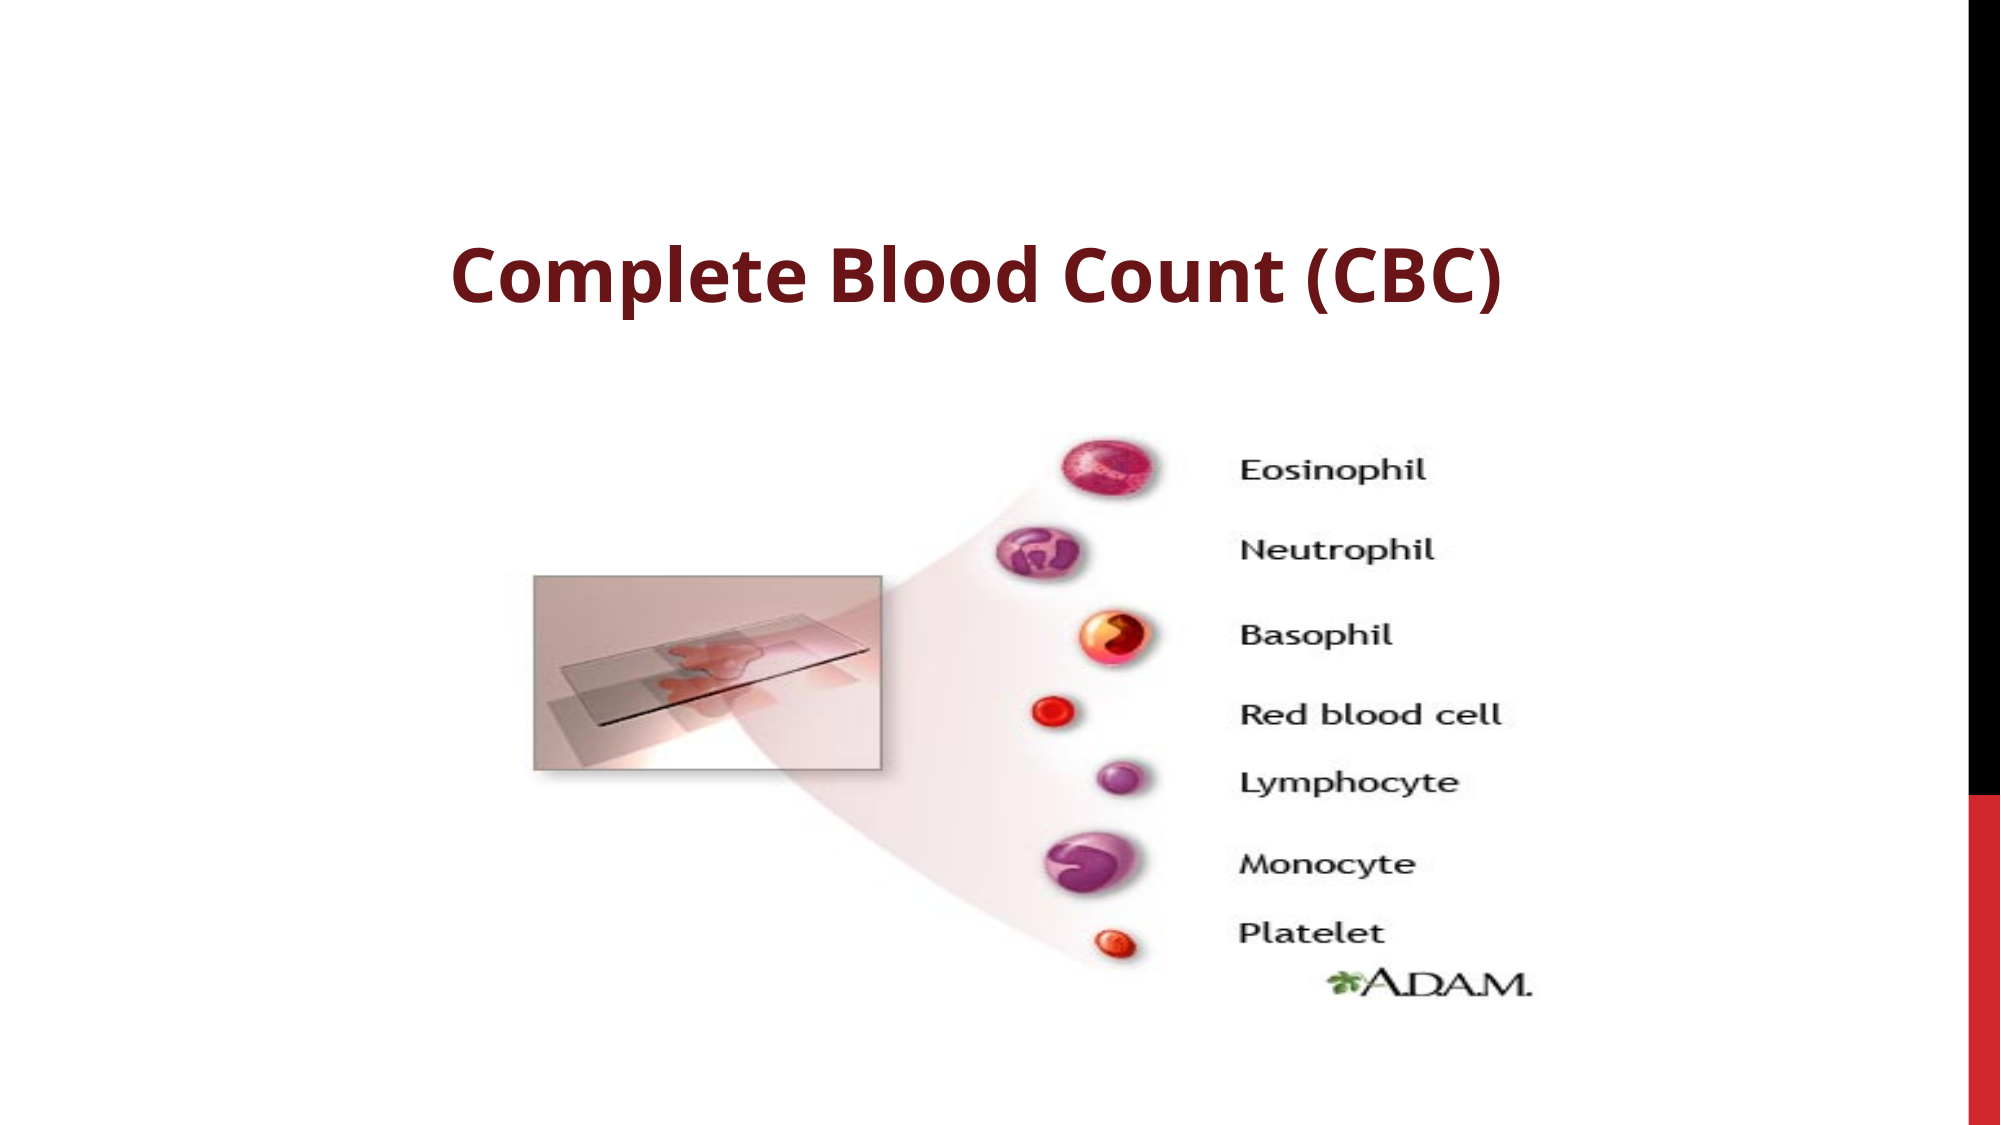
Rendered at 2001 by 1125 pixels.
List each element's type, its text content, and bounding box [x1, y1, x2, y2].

text_box Complete Blood Count (CBC) [296, 219, 1657, 395]
picture [503, 432, 1539, 1001]
